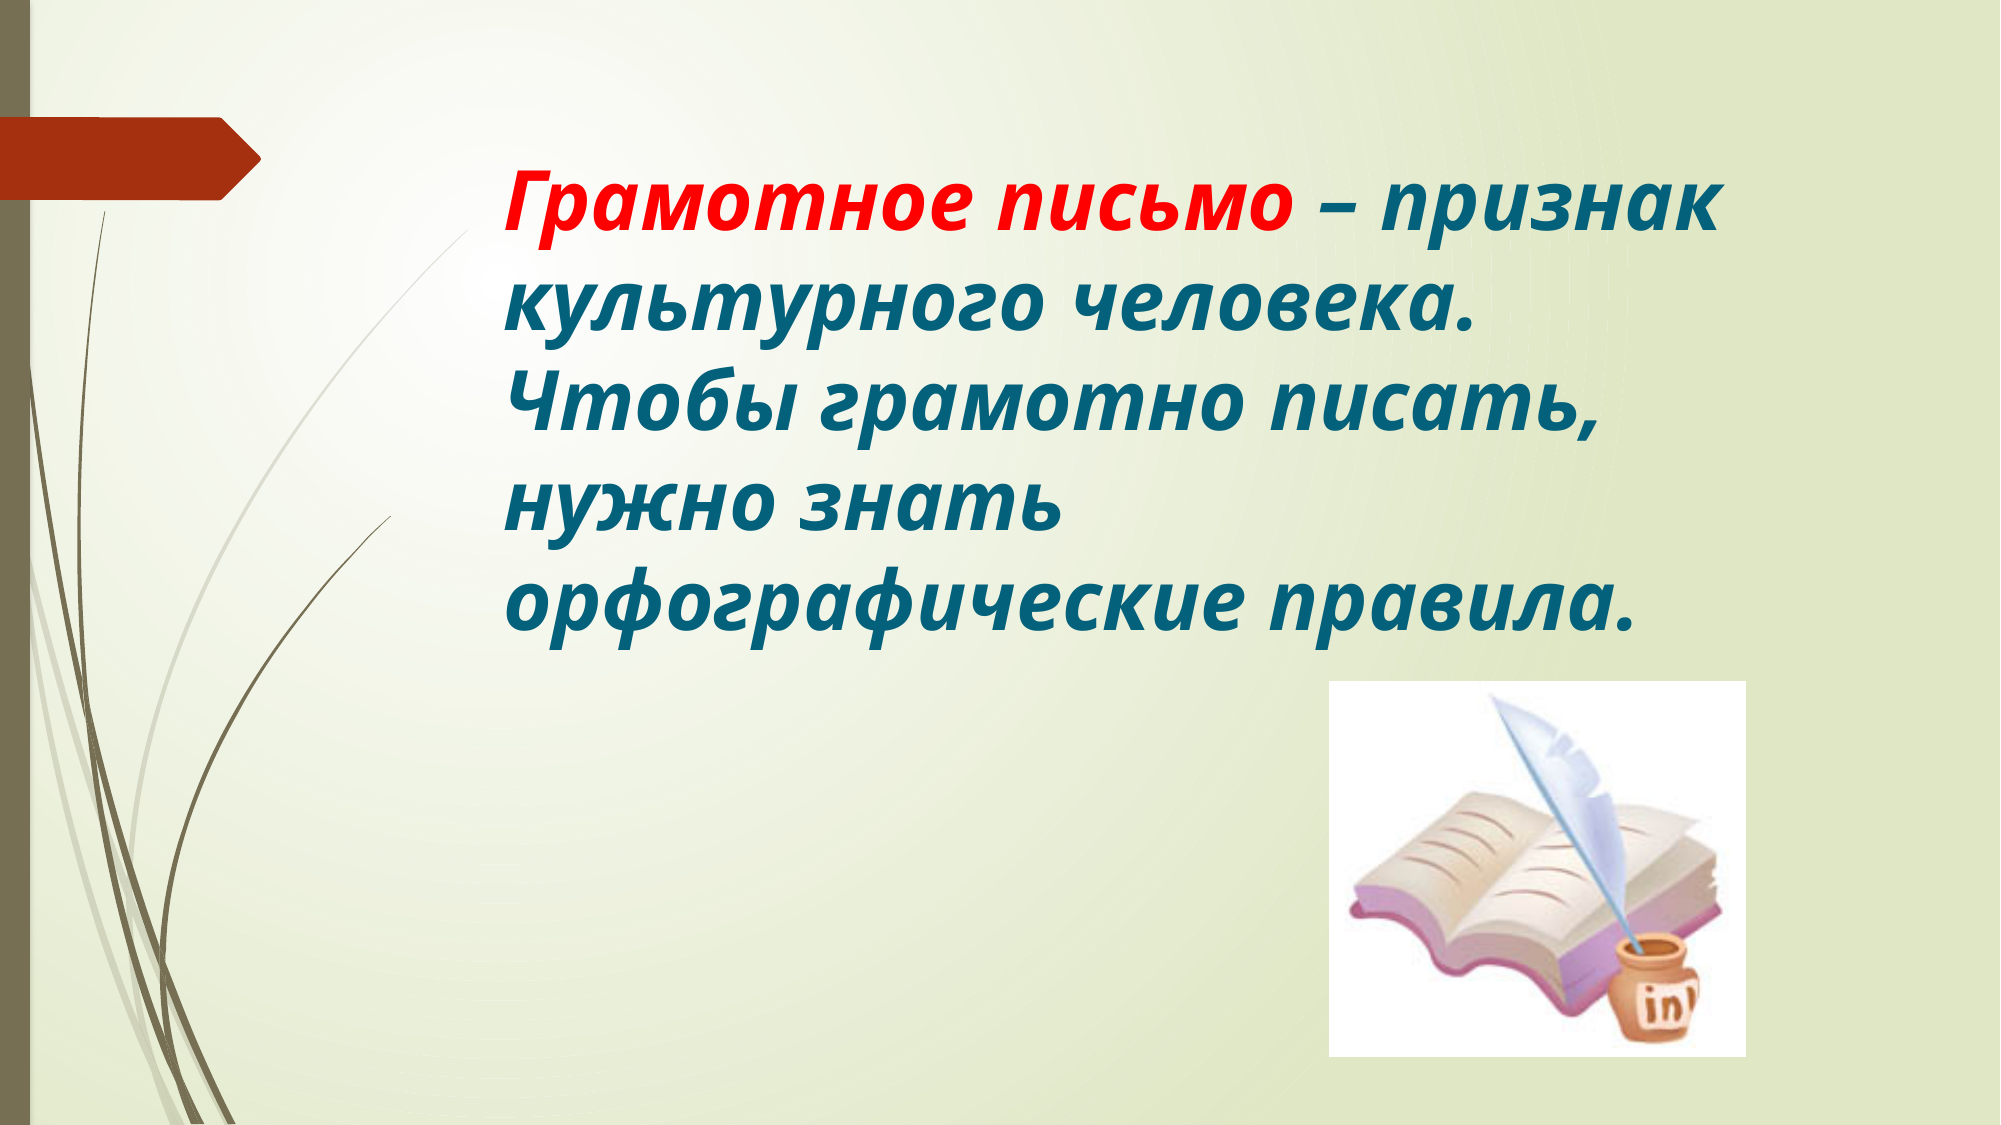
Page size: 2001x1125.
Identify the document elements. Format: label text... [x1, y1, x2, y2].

text_box Грамотное письмо – признак культурного человека. Чтобы грамотно писать, нужно знать орфографические правила. [488, 139, 1746, 655]
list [1328, 680, 1746, 1057]
